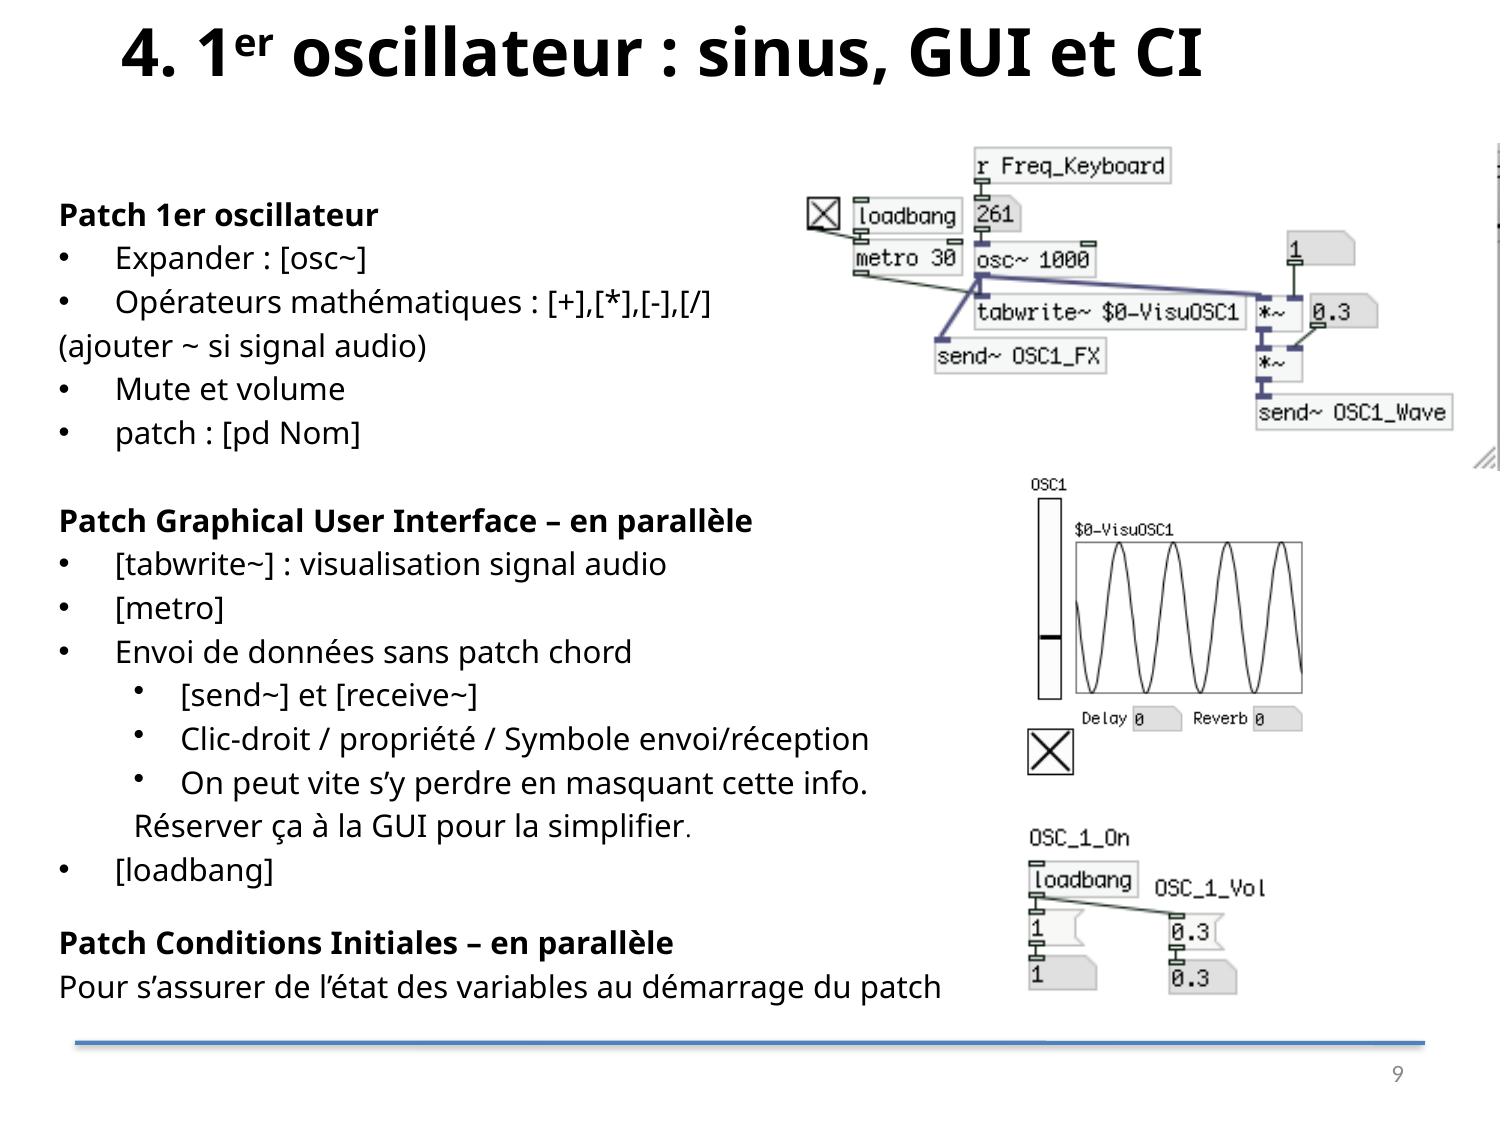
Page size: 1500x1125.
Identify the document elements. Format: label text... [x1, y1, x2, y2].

slide_number 9 [1074, 1042, 1425, 1103]
picture [797, 143, 1500, 783]
text_box 4. 1er oscillateur : sinus, GUI et CI [106, 2, 1382, 244]
picture [1007, 819, 1309, 1010]
list Patch 1er oscillateur Expander : [osc~] Opérateurs mathématiques : [+],[*],[-],[/] (ajouter ~ si signal audio) Mute et volume patch : [pd Nom] Patch Graphical User Interface – en parallèle [tabwrite~] : visualisation signal audio [metro] Envoi de données sans patch chord [send~] et [receive~] Clic-droit / propriété / Symbole envoi/réception On peut vite s’y perdre en masquant cette info. Réserver ça à la GUI pour la simplifier. [loadbang] Patch Conditions Initiales – en parallèle Pour s’assurer de l’état des variables au démarrage du patch [43, 187, 1394, 977]
